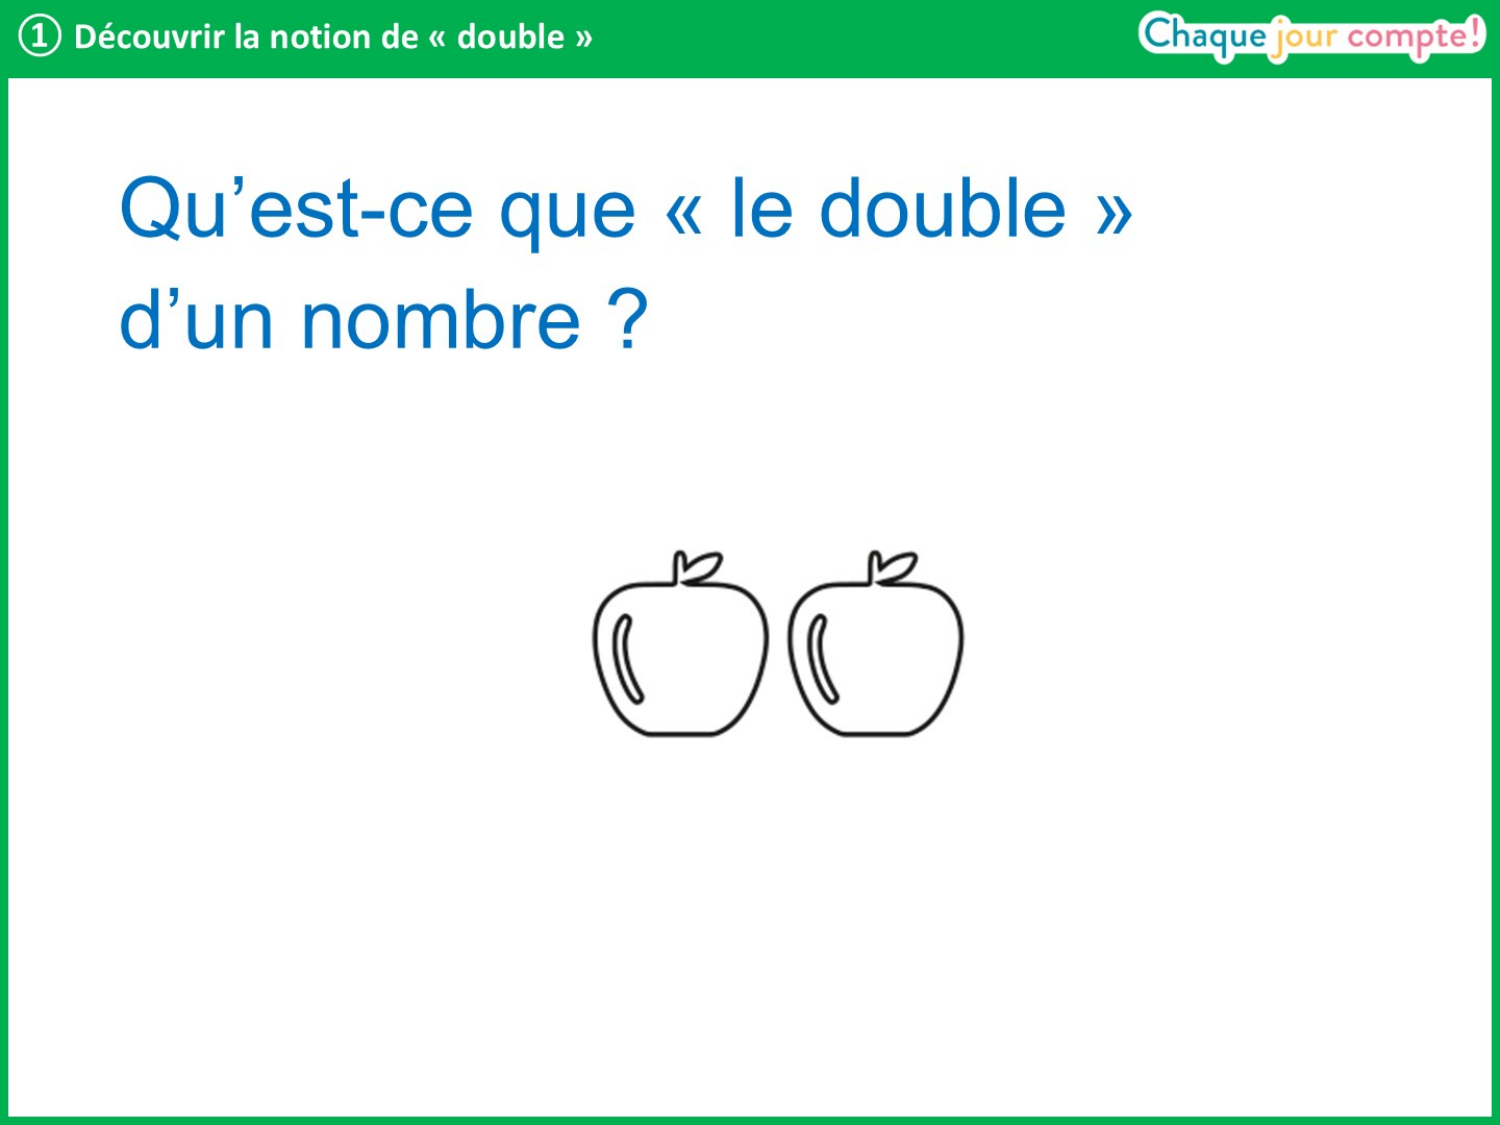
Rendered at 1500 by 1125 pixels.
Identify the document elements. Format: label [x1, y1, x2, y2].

list [0, 0, 1500, 1125]
